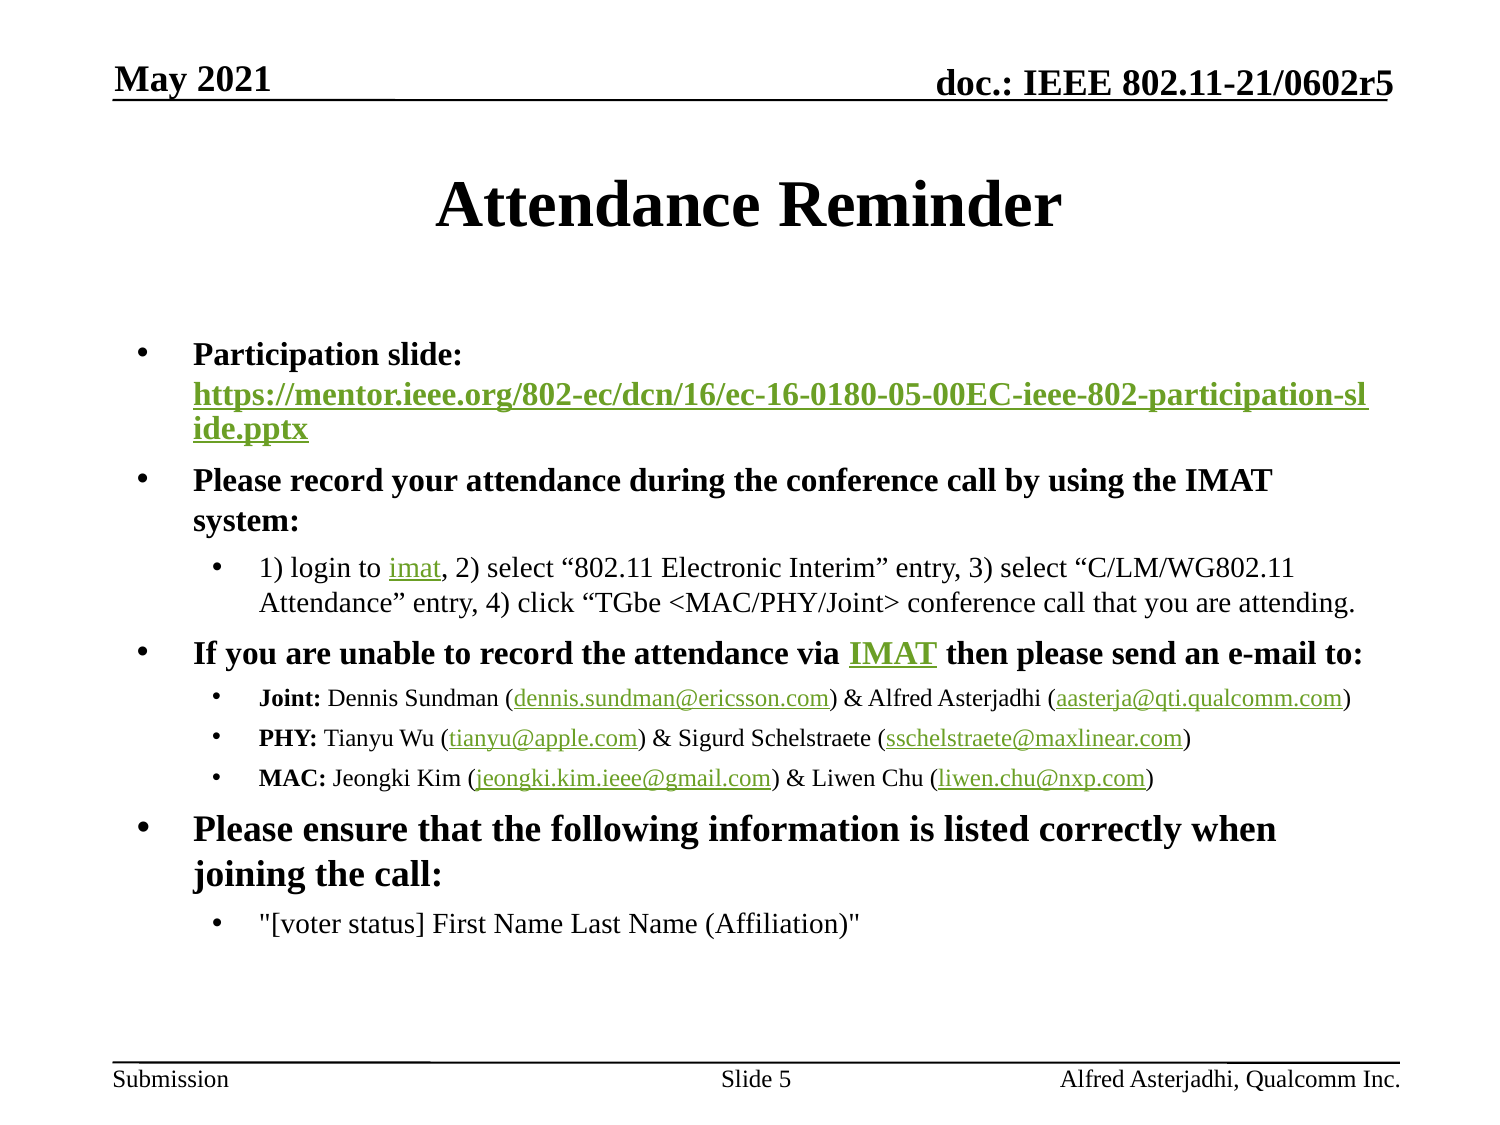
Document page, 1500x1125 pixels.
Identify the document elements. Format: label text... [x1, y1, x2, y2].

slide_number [114, 54, 423, 100]
list Participation slide: https://mentor.ieee.org/802-ec/dcn/16/ec-16-0180-05-00EC-ieee-802-participation-slide.pptx Please record your attendance during the conference call by using the IMAT system: 1) login to imat, 2) select “802.11 Electronic Interim” entry, 3) select “C/LM/WG802.11 Attendance” entry, 4) click “TGbe <MAC/PHY/Joint> conference call that you are attending. If you are unable to record the attendance via IMAT then please send an e-mail to: Joint: Dennis Sundman (dennis.sundman@ericsson.com) & Alfred Asterjadhi (aasterja@qti.qualcomm.com) PHY: Tianyu Wu (tianyu@apple.com) & Sigurd Schelstraete (sschelstraete@maxlinear.com) MAC: Jeongki Kim (jeongki.kim.ieee@gmail.com) & Liwen Chu (liwen.chu@nxp.com) Please ensure that the following information is listed correctly when joining the call: "[voter status] First Name Last Name (Affiliation)" [112, 324, 1388, 1063]
footer Alfred Asterjadhi, Qualcomm Inc. [878, 1061, 1402, 1093]
title Attendance Reminder [112, 112, 1388, 288]
slide_number Slide 5 [712, 1061, 800, 1123]
